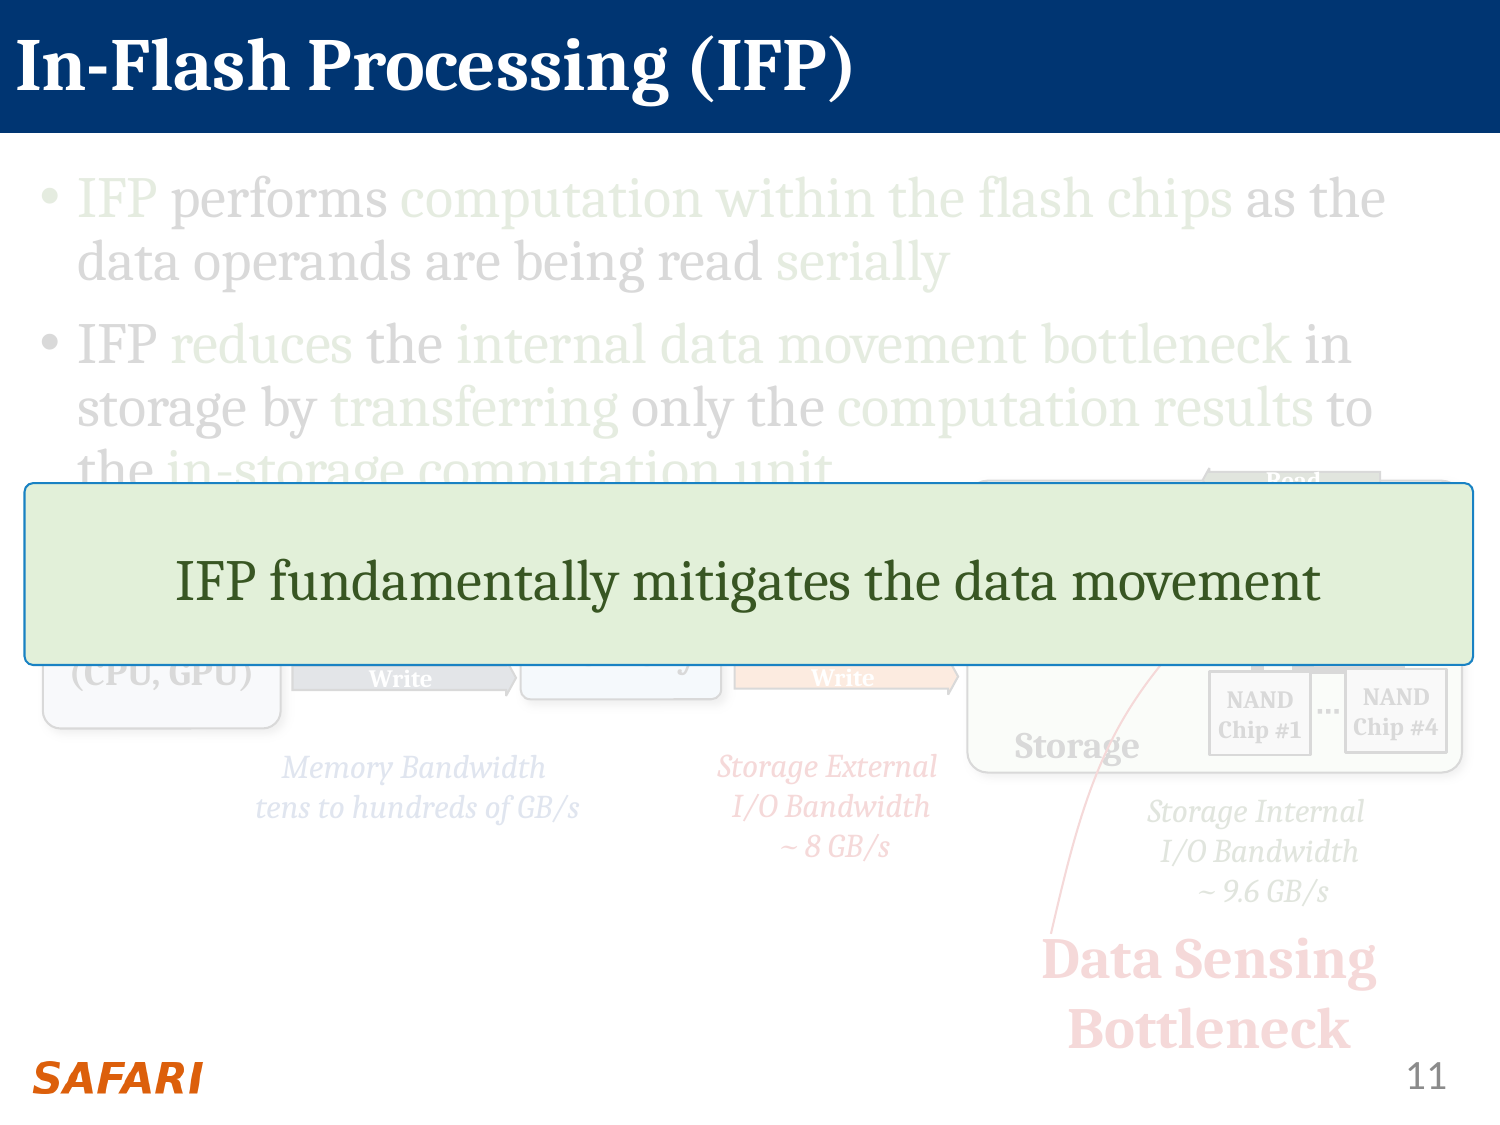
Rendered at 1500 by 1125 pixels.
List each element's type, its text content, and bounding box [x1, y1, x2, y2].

picture [31, 1057, 209, 1104]
text_box [24, 143, 1479, 1057]
title In-Flash Processing (IFP) [0, 0, 1500, 133]
text_box Data Sensing Bottleneck [940, 1057, 1479, 1068]
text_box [967, 480, 1463, 775]
text_box IFP fundamentally mitigates the data movement [24, 483, 967, 666]
text_box IFP fundamentally mitigates the data movement [1463, 483, 1474, 665]
